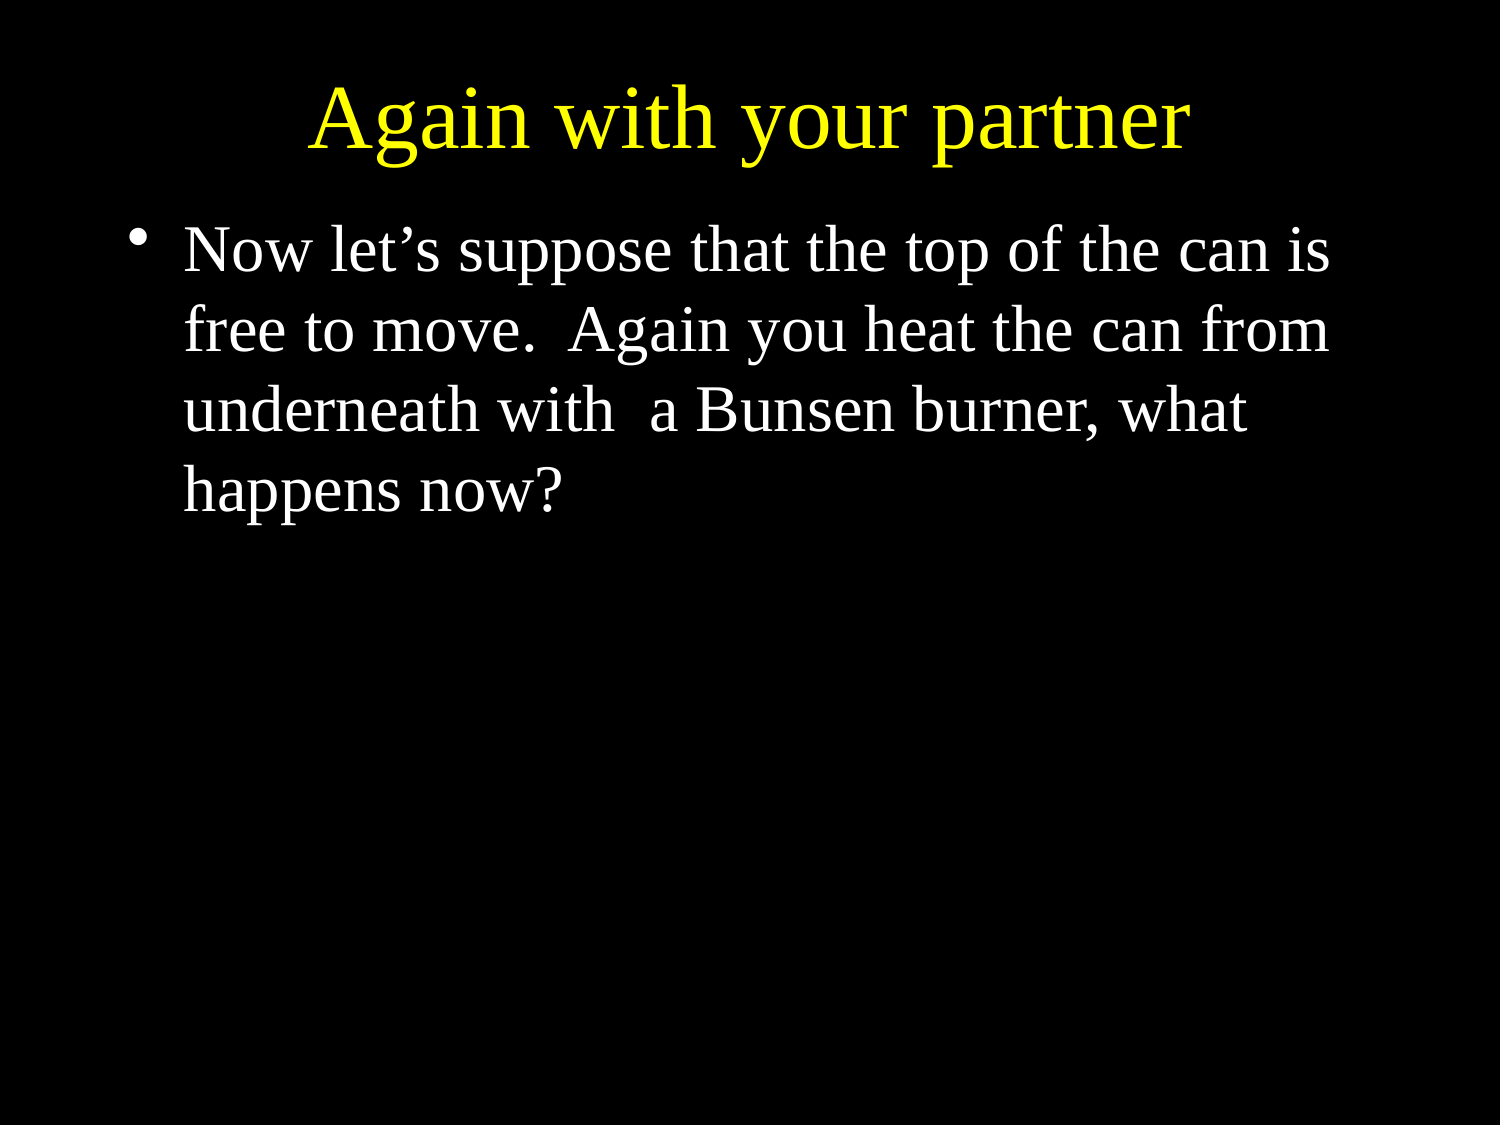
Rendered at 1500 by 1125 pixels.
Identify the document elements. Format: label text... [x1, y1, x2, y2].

title Again with your partner [112, 17, 1388, 197]
list Now let’s suppose that the top of the can is free to move. Again you heat the can from underneath with a Bunsen burner, what happens now? [112, 197, 1388, 873]
